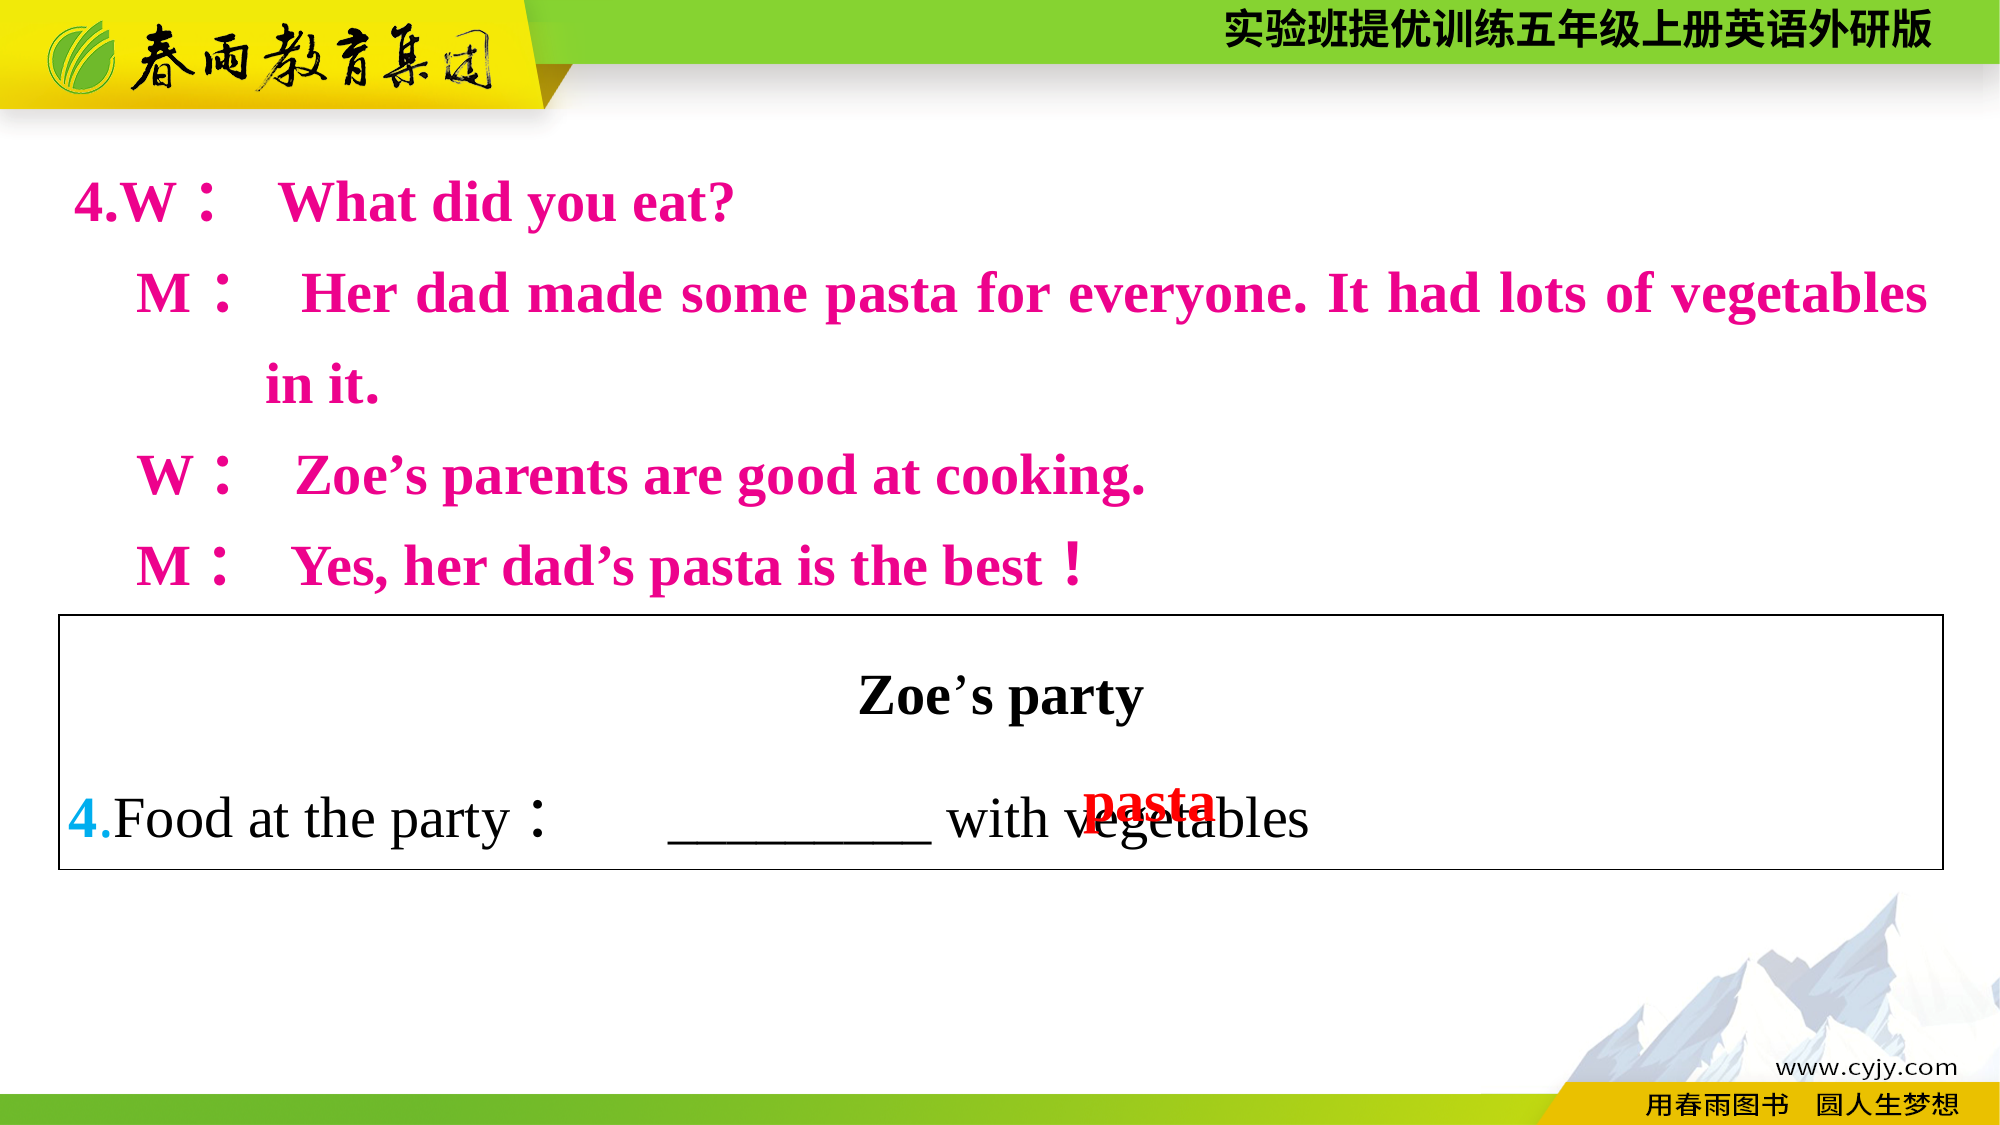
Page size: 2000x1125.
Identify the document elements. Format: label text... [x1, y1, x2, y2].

picture [0, 0, 2000, 1125]
table_header Zoe’s party 4.Food at the party： _________ with vegetables [60, 616, 1942, 869]
list 4.W： What did you eat? M： Her dad made some pasta for everyone. It had lots of vegetables in it. W： Zoe’s parents are good at cooking. M： Yes, her dad’s pasta is the best！ [59, 134, 1944, 609]
text_box pasta [1068, 755, 1232, 841]
